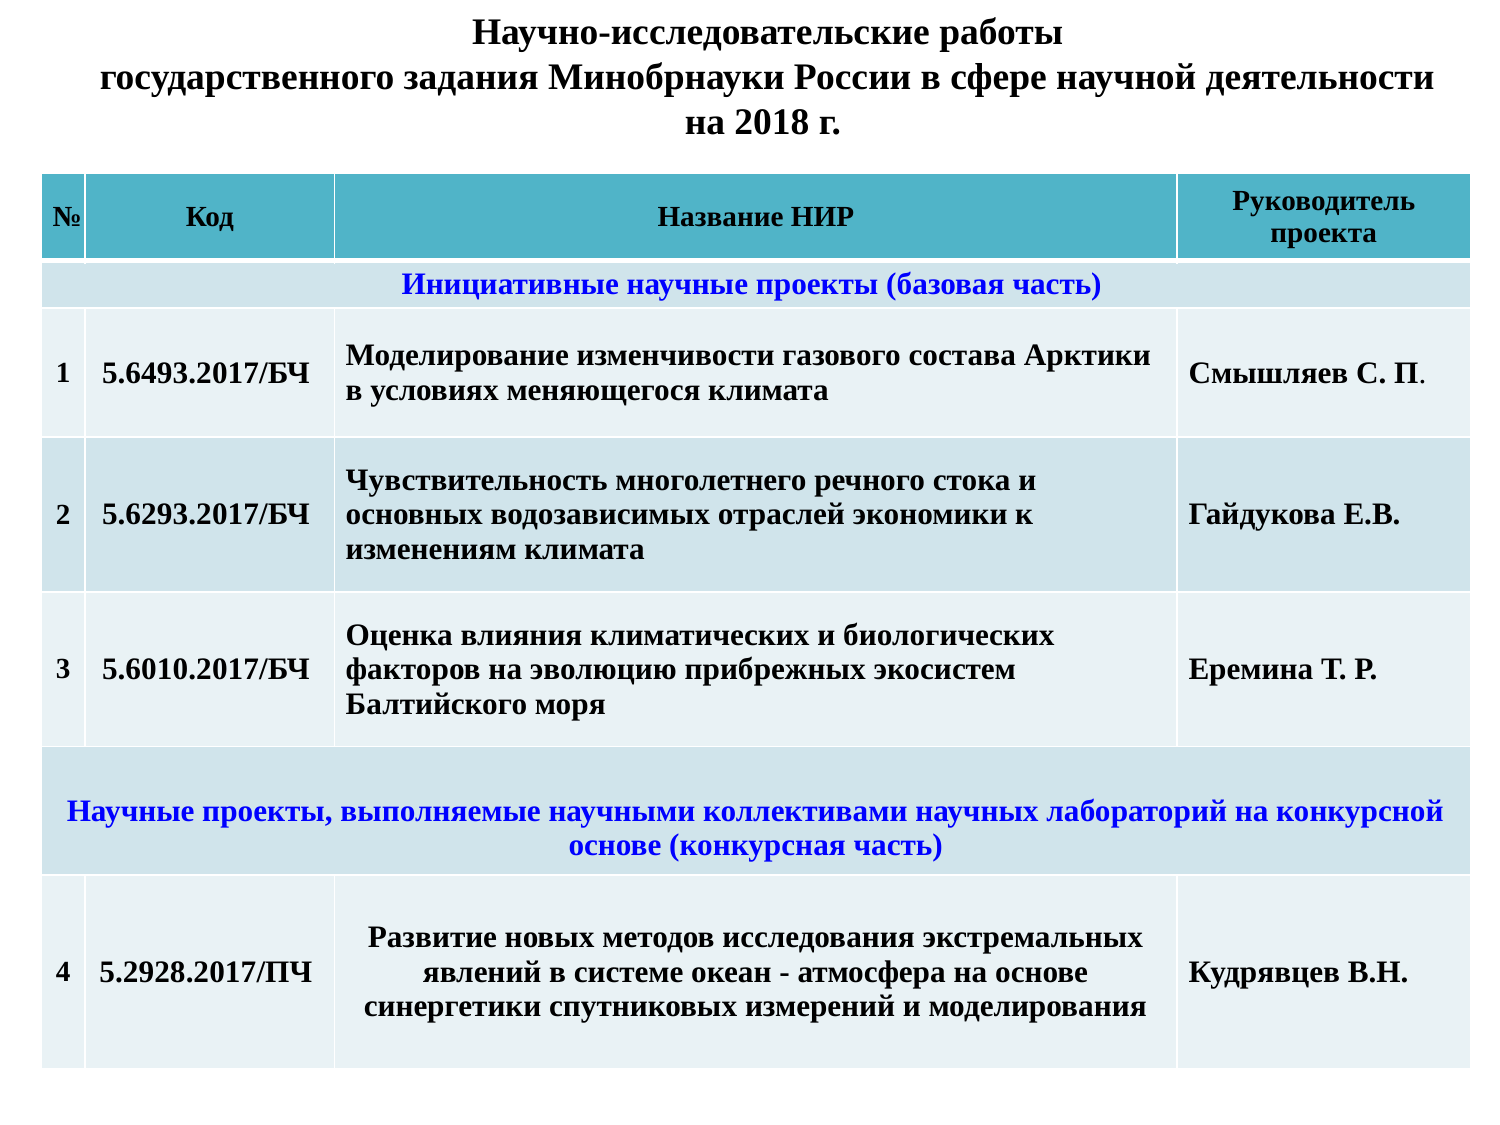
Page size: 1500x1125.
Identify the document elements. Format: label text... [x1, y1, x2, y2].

table_cell Еремина Т. Р. [1178, 593, 1470, 746]
table_header Название НИР [335, 174, 1176, 258]
table_header № [42, 174, 84, 258]
table_cell Моделирование изменчивости газового состава Арктики в условиях меняющегося климата [335, 309, 1176, 436]
table_cell 5.6493.2017/БЧ [86, 309, 334, 436]
text_box Научно-исследовательские работы государственного задания Минобрнауки России в сфере научной деятельности на 2018 г. [76, 0, 1459, 150]
table_cell 3 [42, 593, 84, 746]
table_cell 2 [42, 438, 84, 591]
table_cell Инициативные научные проекты (базовая часть) [42, 263, 1470, 307]
table_cell Смышляев С. П. [1178, 309, 1470, 436]
table_cell Чувствительность многолетнего речного стока и основных водозависимых отраслей экономики к изменениям климата [335, 438, 1176, 591]
table_cell Научные проекты, выполняемые научными коллективами научных лабораторий на конкурсной основе (конкурсная часть) [42, 747, 1470, 874]
table_cell 1 [42, 309, 84, 436]
table_header Код [86, 174, 334, 258]
table_cell Кудрявцев В.Н. [1178, 876, 1470, 1068]
table_cell 5.2928.2017/ПЧ [86, 876, 334, 1068]
table_cell Развитие новых методов исследования экстремальных явлений в системе океан - атмосфера на основе синергетики спутниковых измерений и моделирования [335, 876, 1176, 1068]
table_header Руководитель проекта [1178, 174, 1470, 258]
table_cell 4 [42, 876, 84, 1068]
table_cell Гайдукова Е.В. [1178, 438, 1470, 591]
table_cell 5.6010.2017/БЧ [86, 593, 334, 746]
table_cell Оценка влияния климатических и биологических факторов на эволюцию прибрежных экосистем Балтийского моря [335, 593, 1176, 746]
table_cell 5.6293.2017/БЧ [86, 438, 334, 591]
